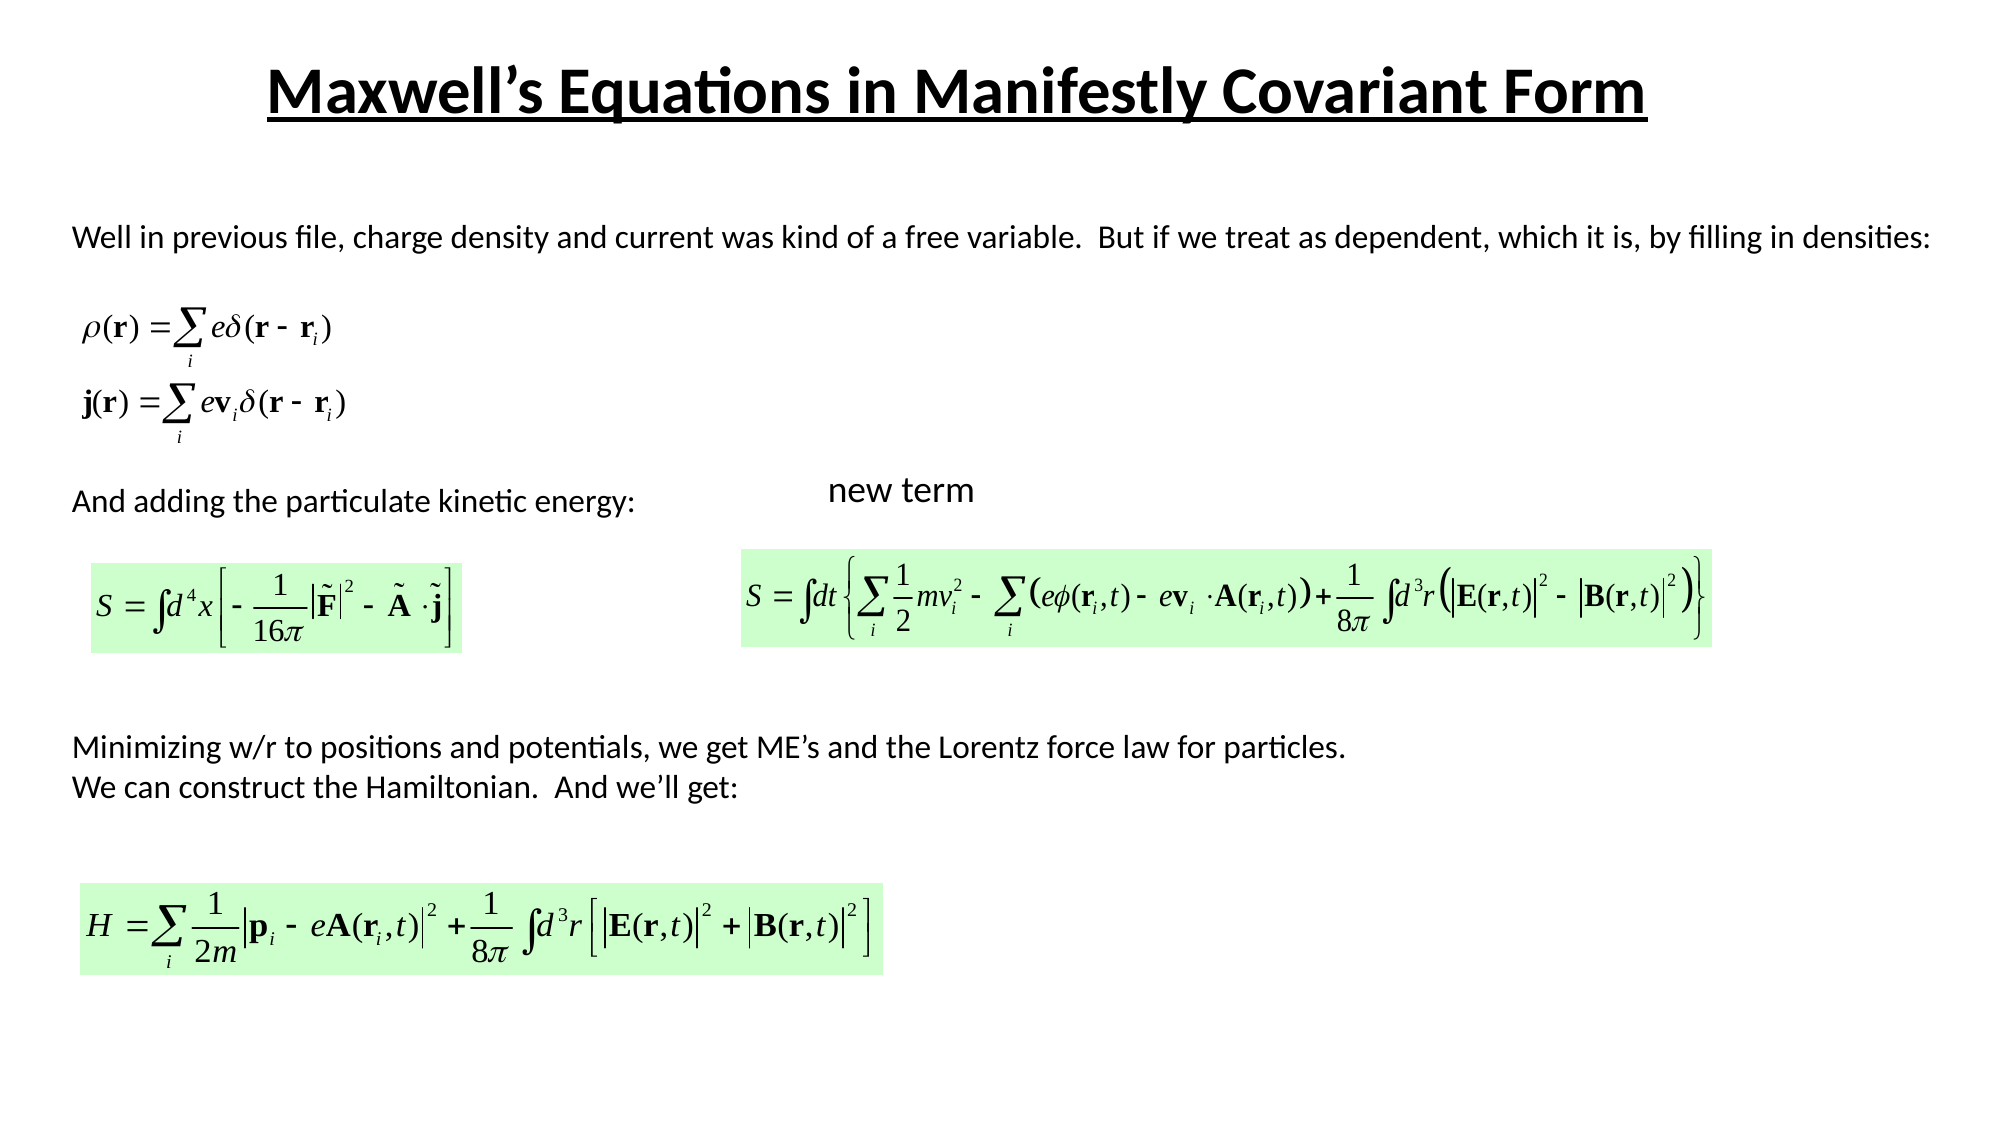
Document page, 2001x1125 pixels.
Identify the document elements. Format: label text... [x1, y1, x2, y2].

text_box new term [813, 457, 991, 518]
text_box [75, 303, 353, 450]
text_box Well in previous file, charge density and current was kind of a free variable. But if we treat as dependent, which it is, by filling in densities: [57, 207, 1961, 263]
text_box Minimizing w/r to positions and potentials, we get ME’s and the Lorentz force law for particles. We can construct the Hamiltonian. And we’ll get: [57, 718, 1392, 813]
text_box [90, 562, 463, 654]
text_box Maxwell’s Equations in Manifestly Covariant Form [252, 48, 1726, 158]
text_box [740, 549, 1712, 647]
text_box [79, 883, 884, 976]
text_box And adding the particulate kinetic energy: [57, 471, 808, 527]
